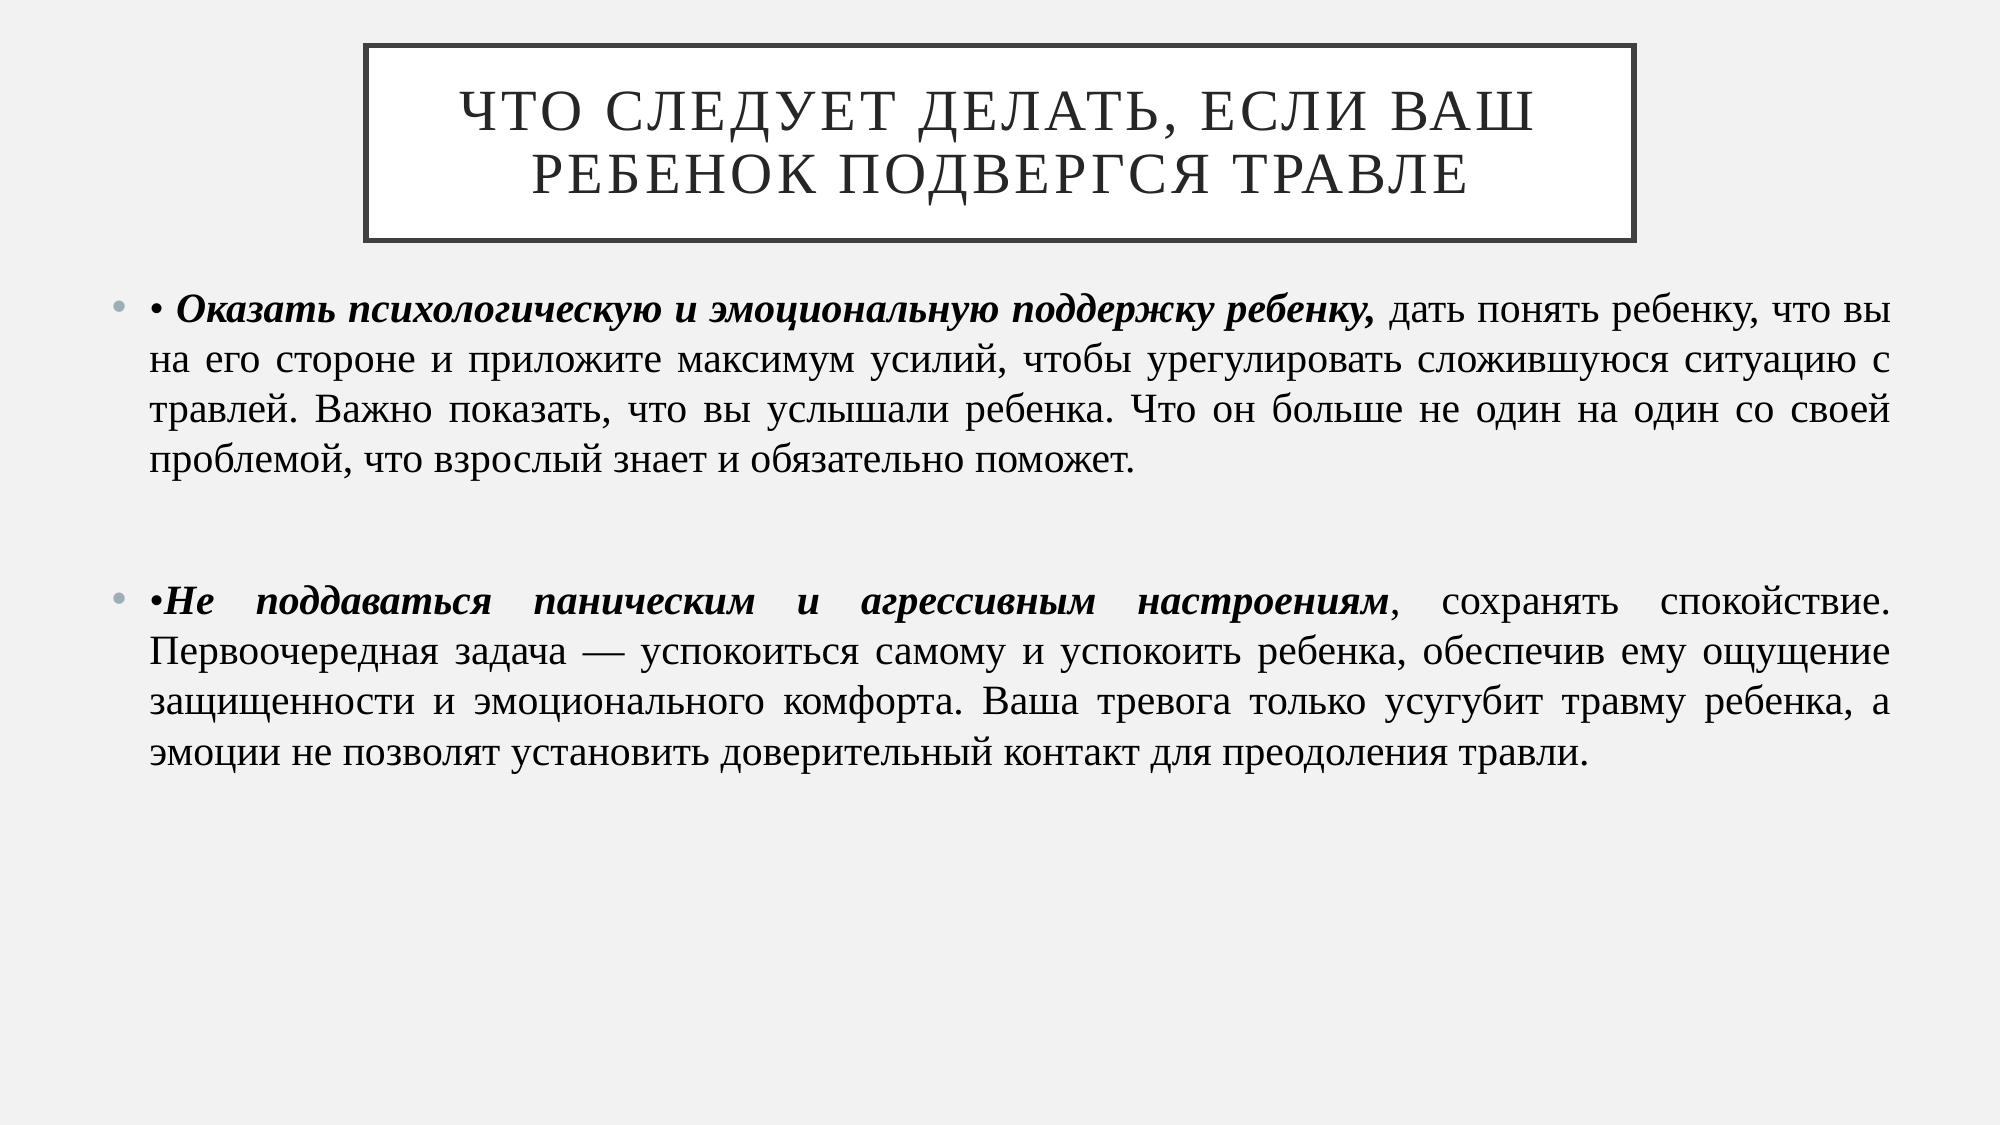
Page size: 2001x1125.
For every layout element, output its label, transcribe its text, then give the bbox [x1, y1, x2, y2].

list • Оказать психологическую и эмоциональную поддержку ребенку, дать понять ребенку, что вы на его стороне и приложите максимум усилий, чтобы урегулировать сложившуюся ситуацию с травлей. Важно показать, что вы услышали ребенка. Что он больше не один на один со своей проблемой, что взрослый знает и обязательно поможет. •Не поддаваться паническим и агрессивным настроениям, сохранять спокойствие. Первоочередная задача — успокоиться самому и успокоить ребенка, обеспечив ему ощущение защищенности и эмоционального комфорта. Ваша тревога только усугубит травму ребенка, а эмоции не позволят установить доверительный контакт для преодоления травли. [96, 273, 1907, 1108]
text_box ЧТО СЛЕДУЕТ ДЕЛАТЬ, ЕСЛИ ВАШ РЕБЕНОК ПОДВЕРГСЯ ТРАВЛЕ [366, 45, 1634, 241]
